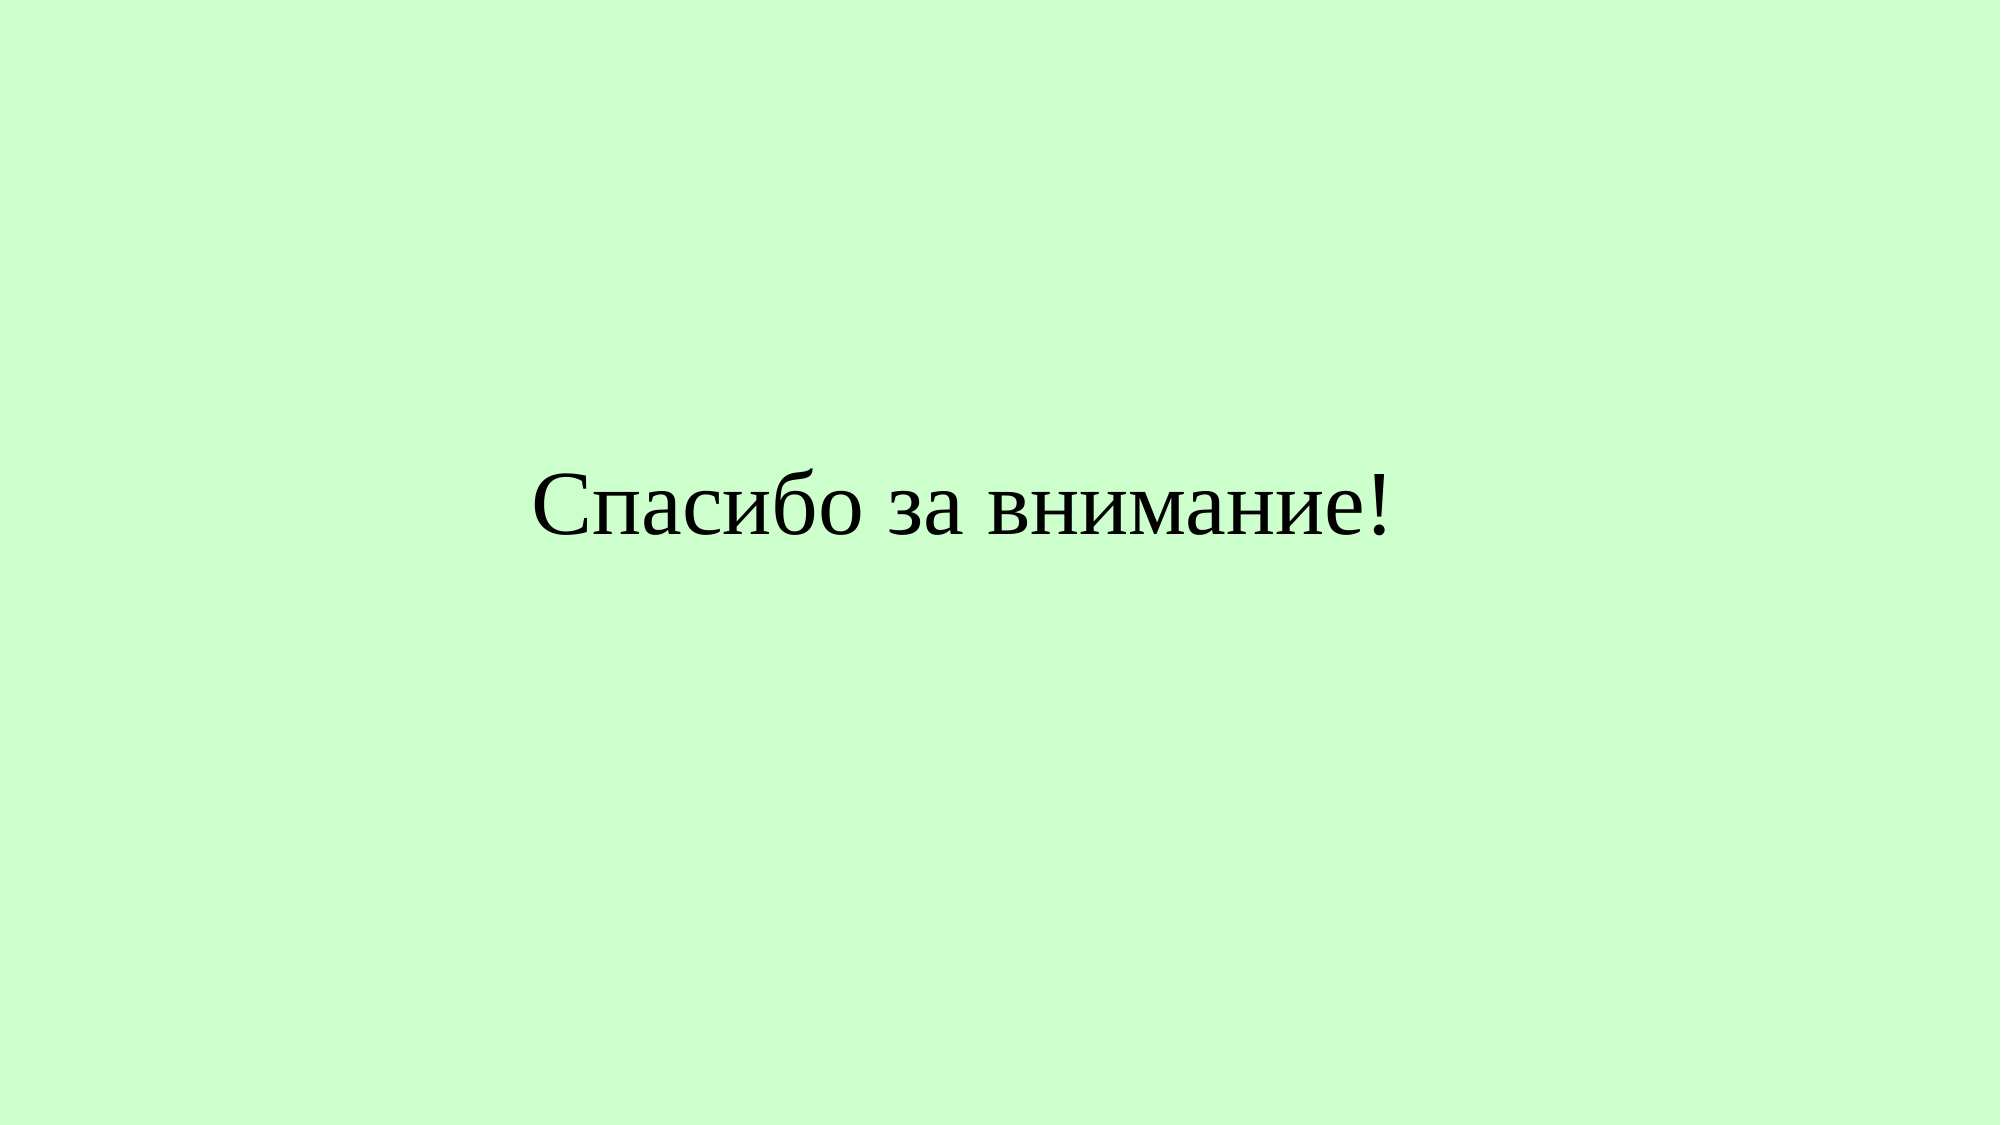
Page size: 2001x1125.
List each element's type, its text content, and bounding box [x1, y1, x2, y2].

title Спасибо за внимание! [101, 395, 1827, 614]
